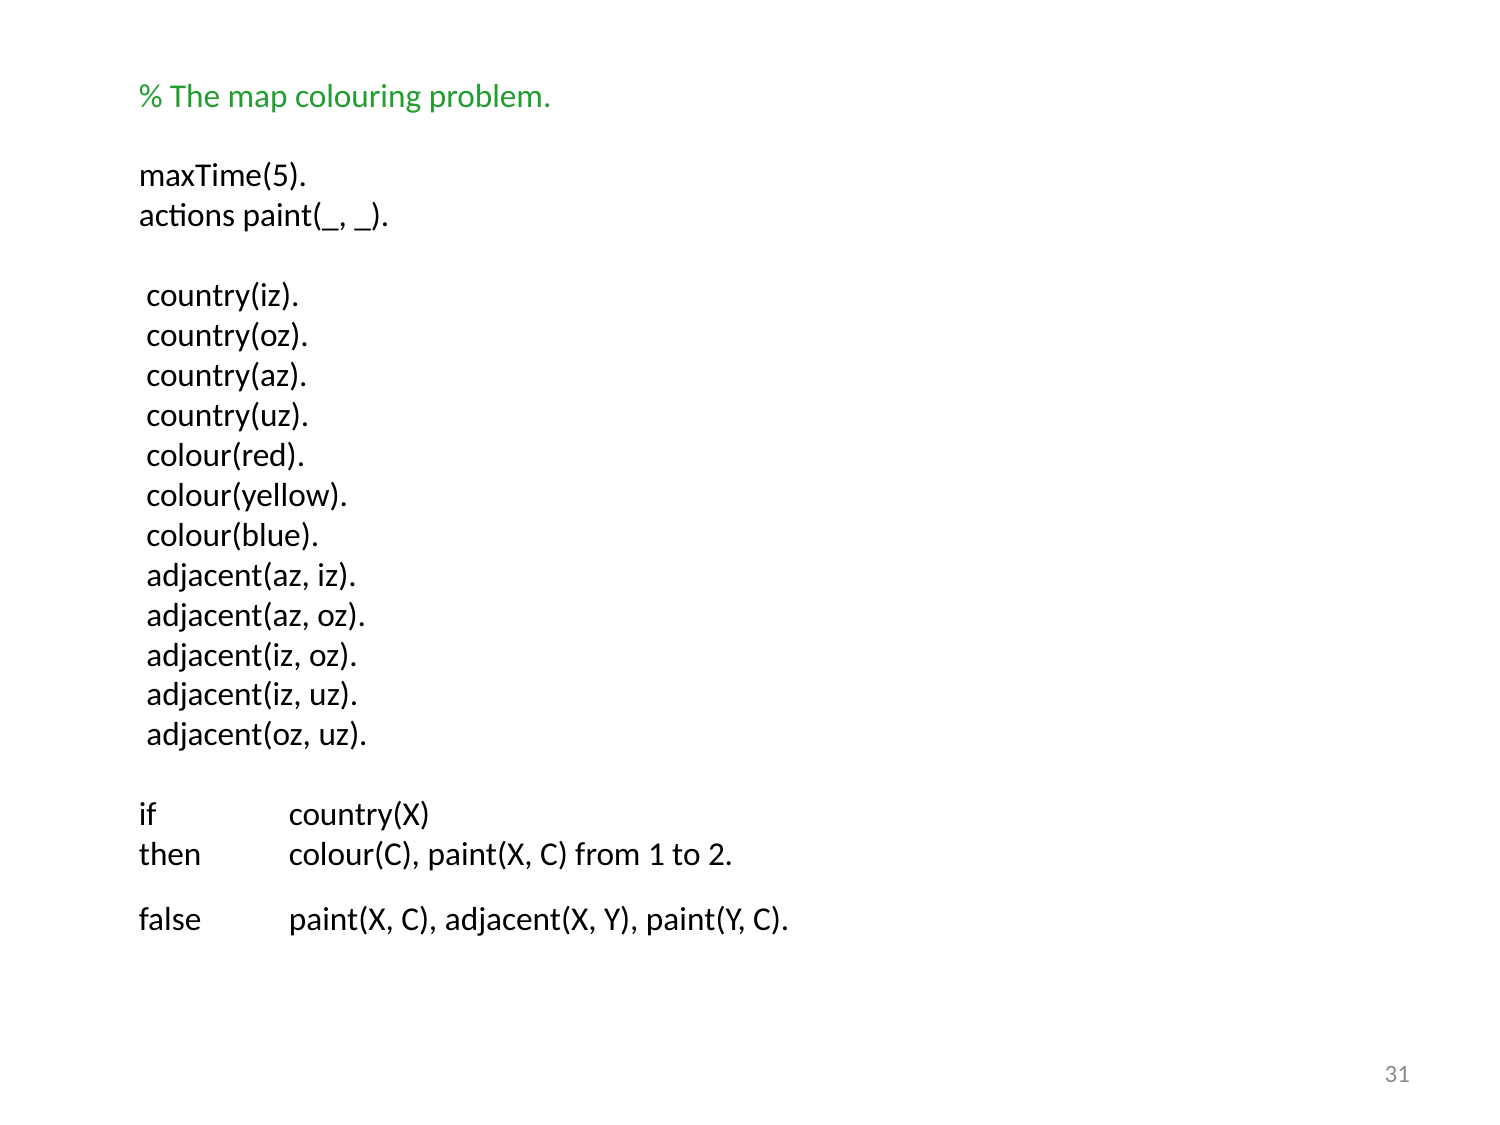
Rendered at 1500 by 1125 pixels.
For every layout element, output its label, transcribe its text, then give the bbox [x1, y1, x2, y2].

text_box % The map colouring problem. maxTime(5). actions paint(_, _). country(iz). country(oz). country(az). country(uz). colour(red). colour(yellow). colour(blue). adjacent(az, iz). adjacent(az, oz). adjacent(iz, oz). adjacent(iz, uz). adjacent(oz, uz). if country(X) then colour(C), paint(X, C) from 1 to 2. false paint(X, C), adjacent(X, Y), paint(Y, C). [123, 66, 1306, 1025]
slide_number 31 [1074, 1042, 1425, 1103]
